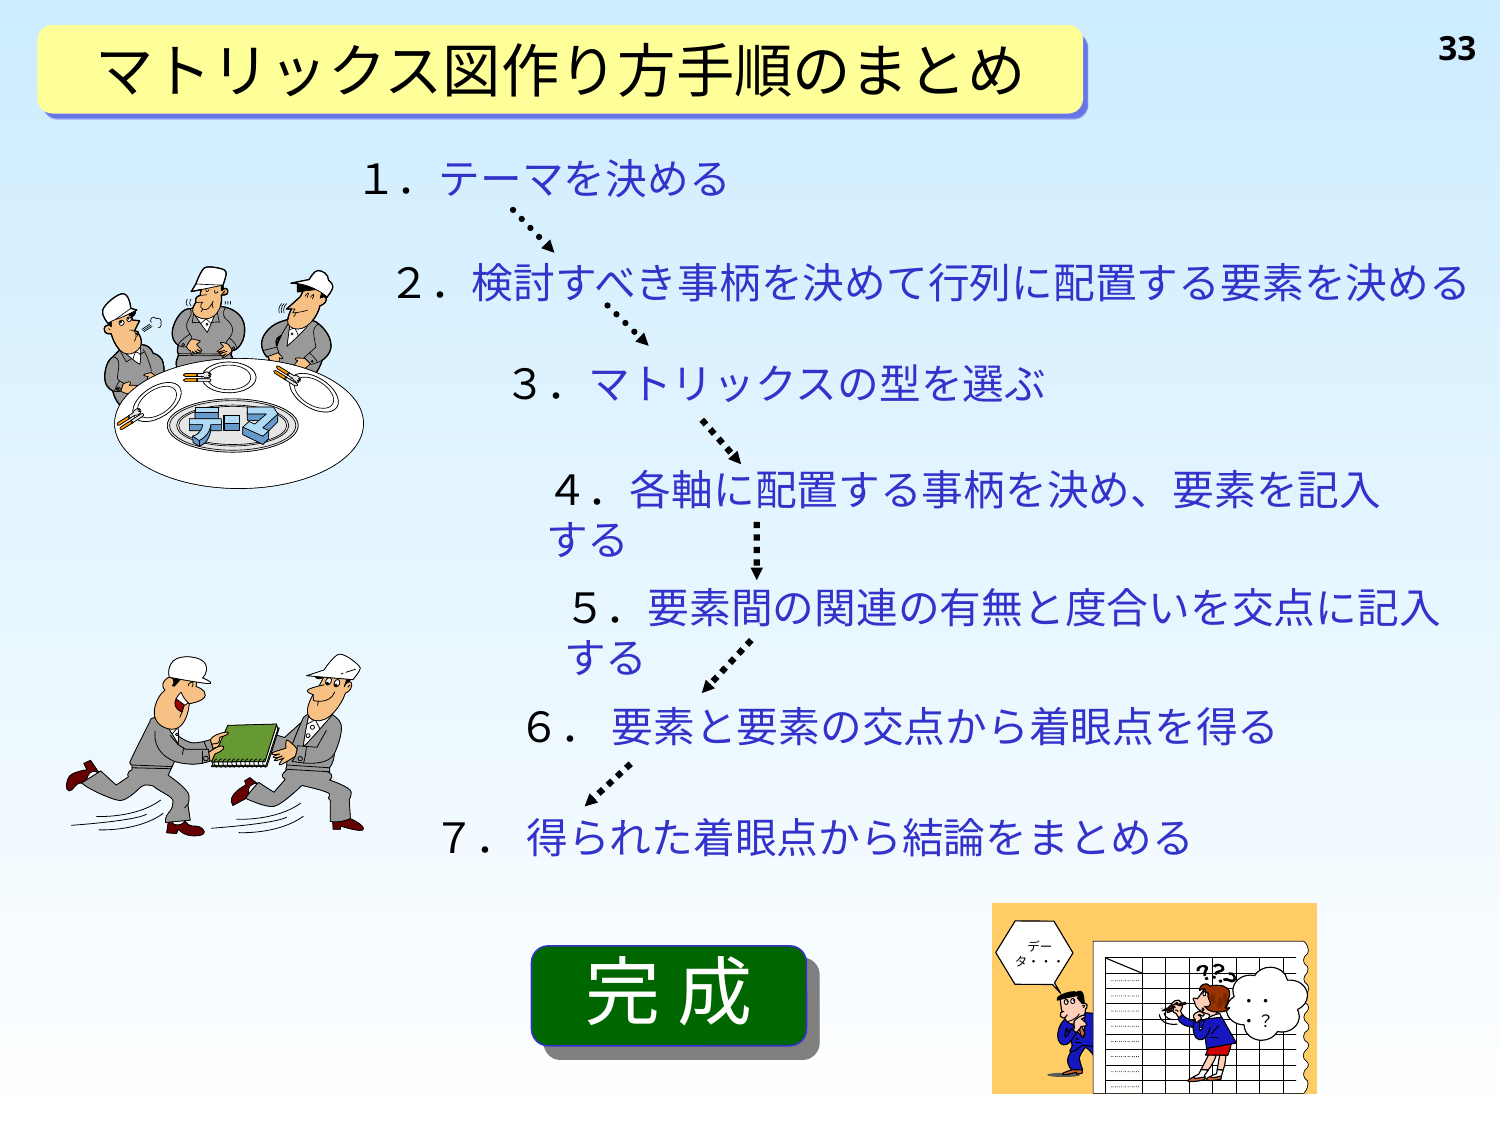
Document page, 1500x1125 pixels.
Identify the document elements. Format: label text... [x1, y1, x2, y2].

text_box ３．マトリックスの型を選ぶ [490, 350, 1066, 415]
text_box [701, 419, 742, 465]
text_box ６． 要素と要素の交点から着眼点を得る [504, 693, 1295, 759]
text_box ５．要素間の関連の有無と度合いを交点に記入する [549, 574, 1483, 689]
text_box [752, 569, 761, 574]
text_box マトリックス図作り方手順のまとめ [37, 24, 1084, 114]
text_box 33 [1422, 19, 1492, 75]
text_box ２．検討すべき事柄を決めて行列に配置する要素を決める [373, 249, 1486, 315]
text_box 完 成 [531, 945, 807, 1046]
text_box ４．各軸に配置する事柄を決め、要素を記入する [531, 456, 1425, 571]
text_box [584, 763, 631, 807]
picture [100, 264, 365, 490]
text_box [701, 654, 739, 694]
text_box [545, 244, 555, 253]
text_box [991, 902, 1318, 1095]
text_box [639, 337, 649, 346]
text_box １．テーマを決める [340, 145, 1163, 211]
text_box ７． 得られた着眼点から結論をまとめる [418, 804, 1210, 870]
picture [63, 651, 365, 838]
